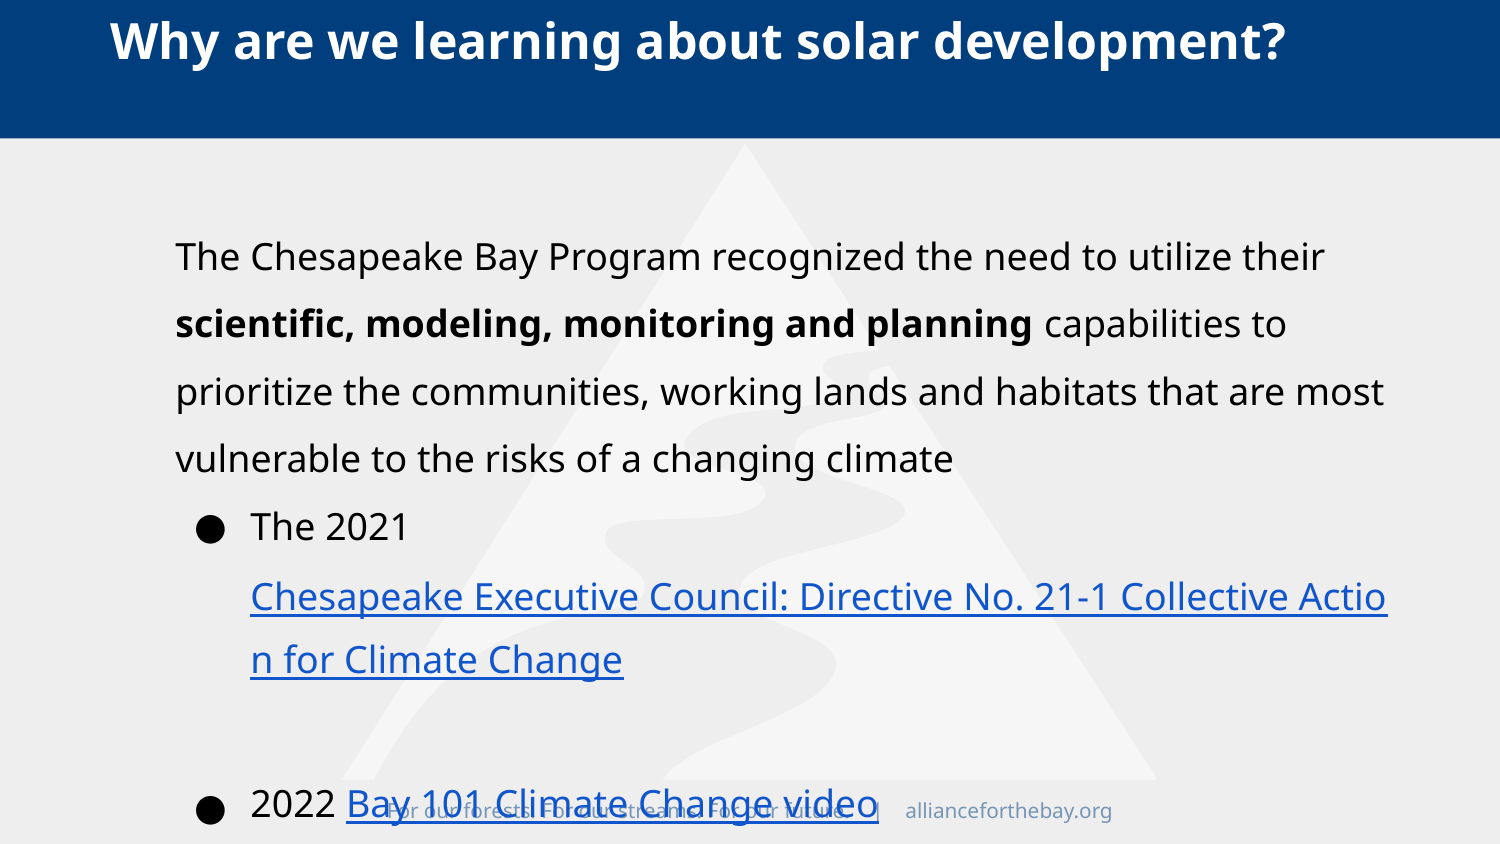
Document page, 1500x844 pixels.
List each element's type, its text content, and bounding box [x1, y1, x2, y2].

text_box [0, 0, 1500, 139]
text_box Why are we learning about solar development? [92, 2, 1305, 78]
text_box The Chesapeake Bay Program recognized the need to utilize their scientific, modeling, monitoring and planning capabilities to prioritize the communities, working lands and habitats that are most vulnerable to the risks of a changing climate The 2021 Chesapeake Executive Council: Directive No. 21-1 Collective Action for Climate Change 2022 Bay 101 Climate Change video [92, 107, 1408, 844]
